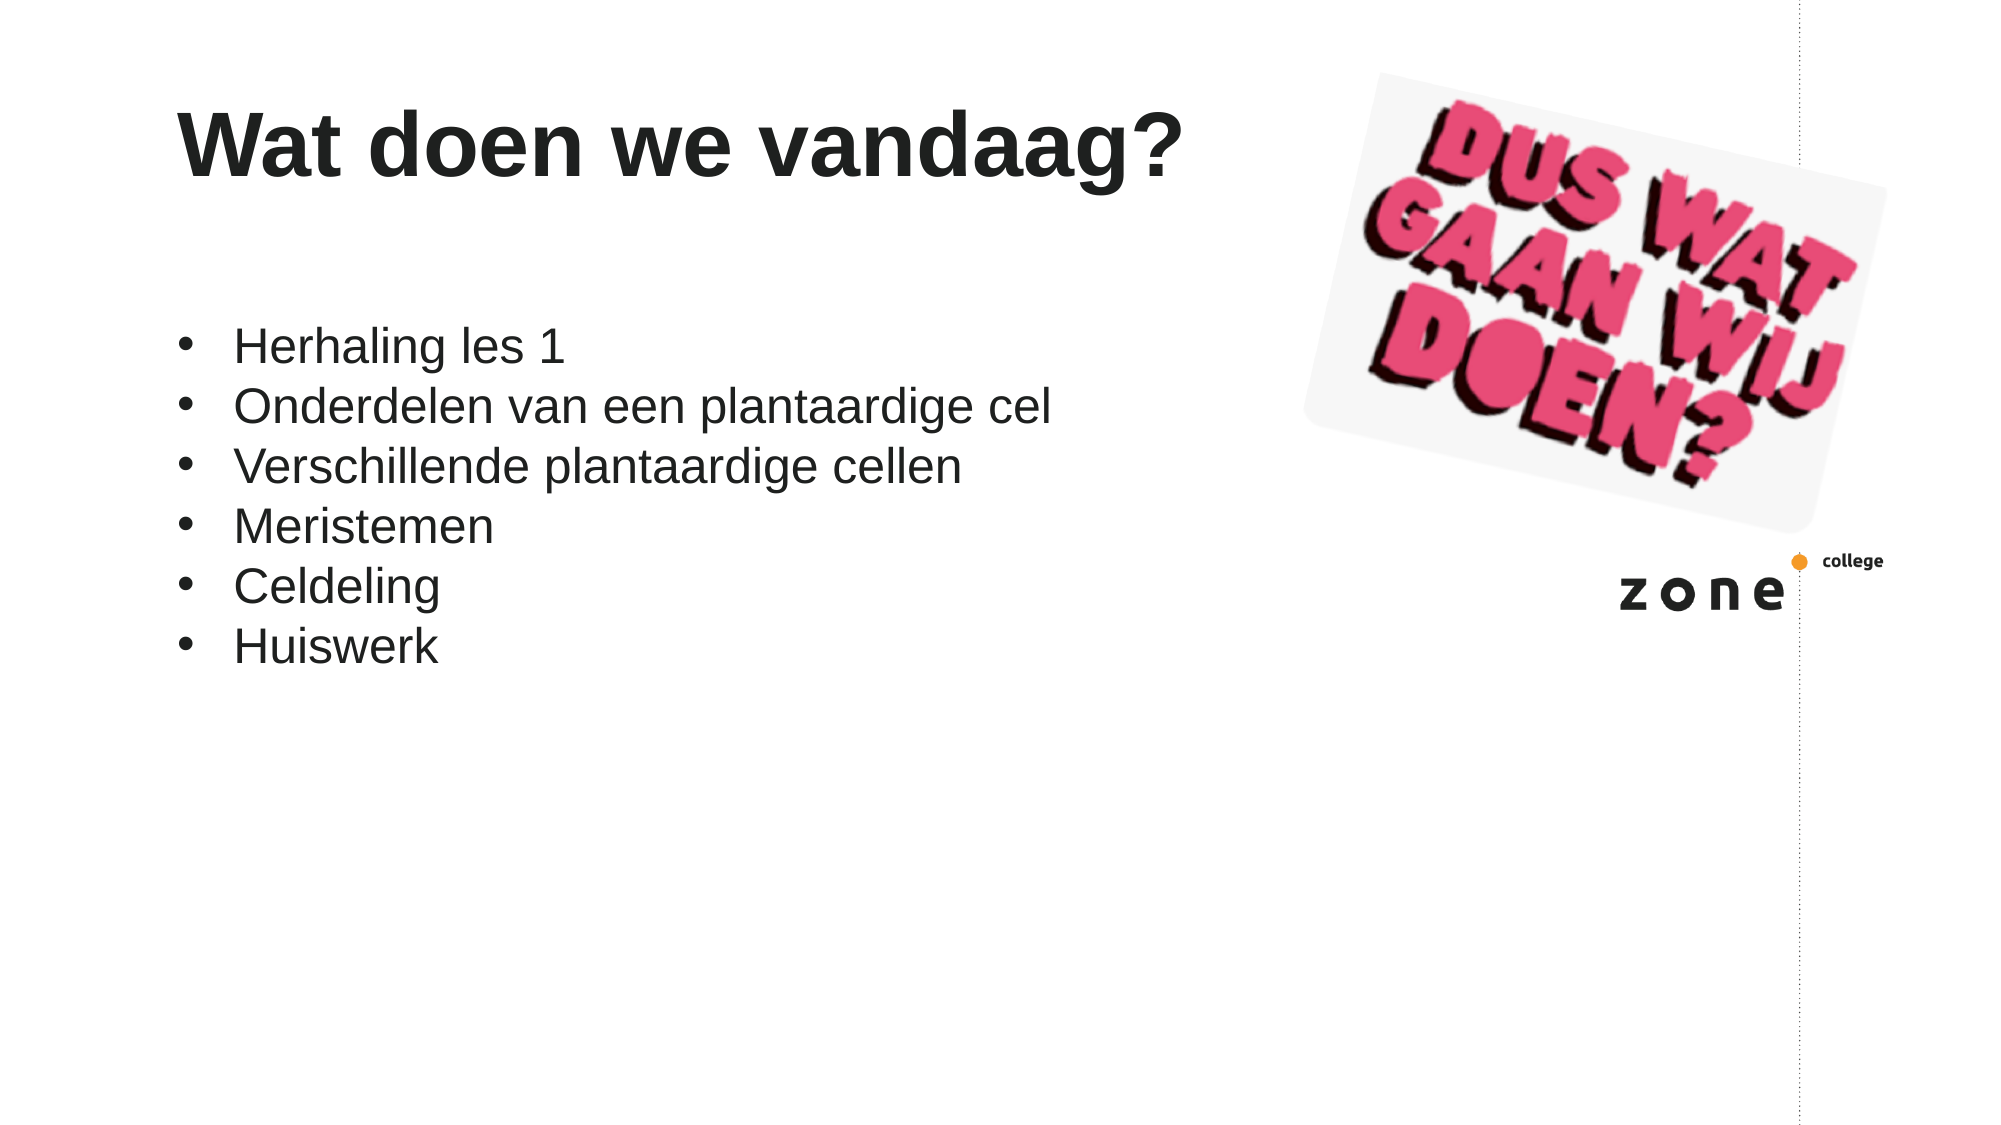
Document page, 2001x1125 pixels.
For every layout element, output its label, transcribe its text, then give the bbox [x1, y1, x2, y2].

list Herhaling les 1 Onderdelen van een plantaardige cel Verschillende plantaardige cellen Meristemen Celdeling Huiswerk [177, 313, 1269, 1091]
title Wat doen we vandaag? [177, 97, 1374, 261]
picture [1298, 0, 2001, 1125]
